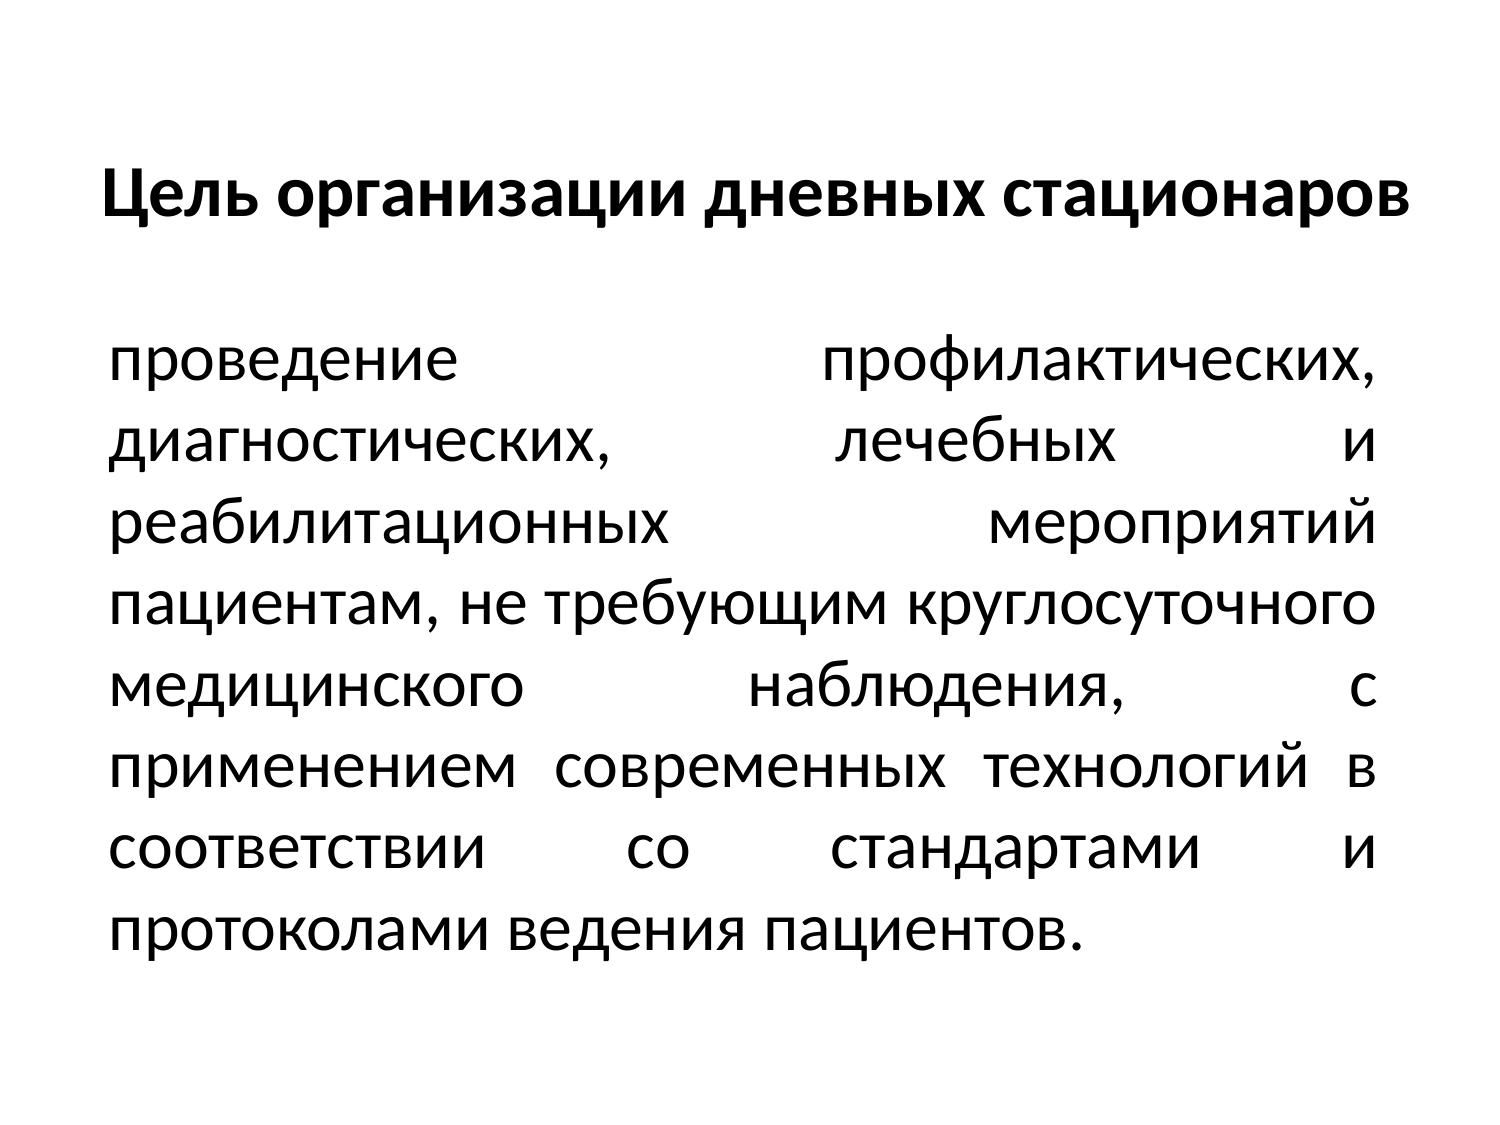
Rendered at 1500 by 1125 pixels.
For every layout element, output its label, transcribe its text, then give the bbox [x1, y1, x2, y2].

list проведение профилактических, диагностических, лечебных и реабилитационных мероприятий пациентам, не требующим круглосуточного медицинского наблюдения, с применением современных технологий в соответствии со стандартами и протоколами ведения пациентов. [93, 304, 1394, 980]
title Цель организации дневных стационаров [82, 93, 1432, 282]
